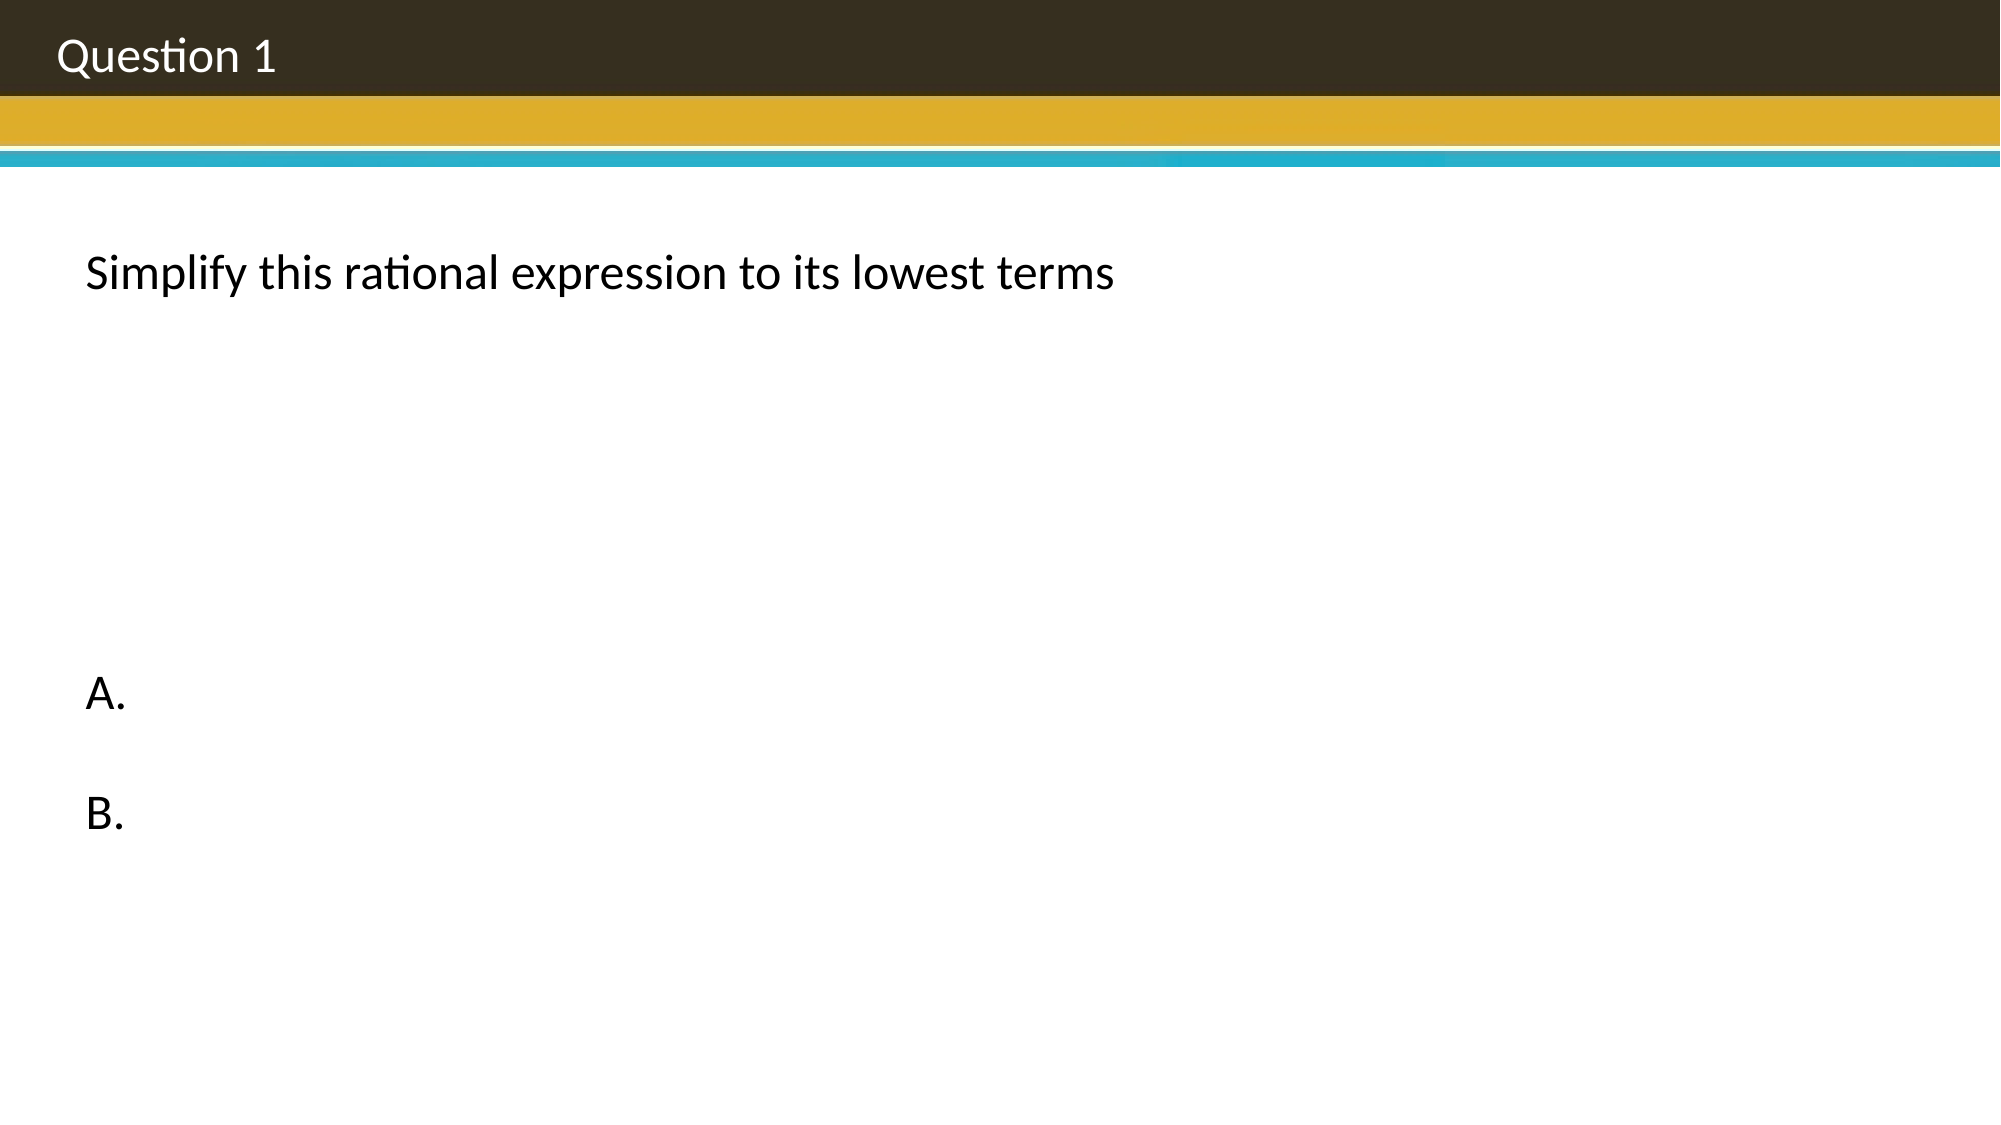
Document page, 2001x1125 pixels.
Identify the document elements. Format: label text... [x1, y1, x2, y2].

picture [0, 0, 2000, 167]
text_box Question 1 [41, 14, 293, 90]
